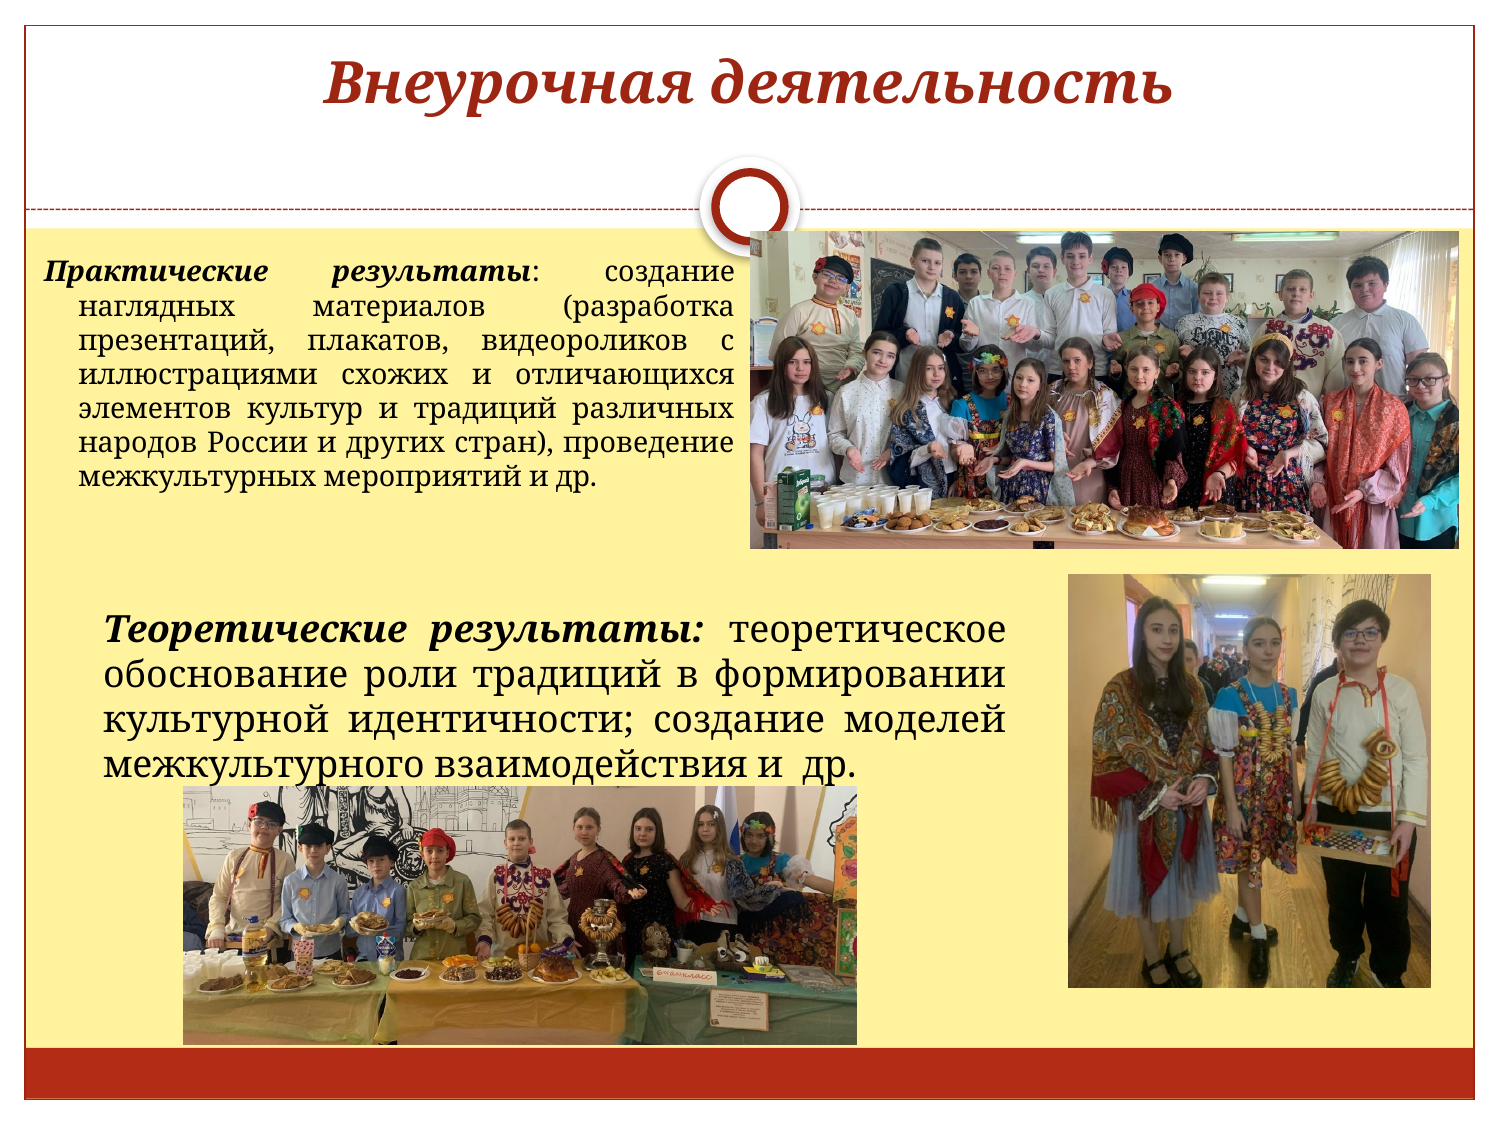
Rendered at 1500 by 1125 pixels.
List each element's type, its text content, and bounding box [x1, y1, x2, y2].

list Практические результаты: создание наглядных материалов (разработка презентаций, плакатов, видеороликов с иллюстрациями схожих и отличающихся элементов культур и традиций различных народов России и других стран), проведение межкультурных мероприятий и др. [29, 246, 742, 516]
text_box Теоретические результаты: теоретическое обоснование роли традиций в формировании культурной идентичности; создание моделей межкультурного взаимодействия и др. [88, 597, 1022, 793]
title Внеурочная деятельность [49, 0, 1450, 173]
picture [749, 231, 1459, 550]
picture [1068, 574, 1432, 988]
picture [182, 786, 857, 1046]
